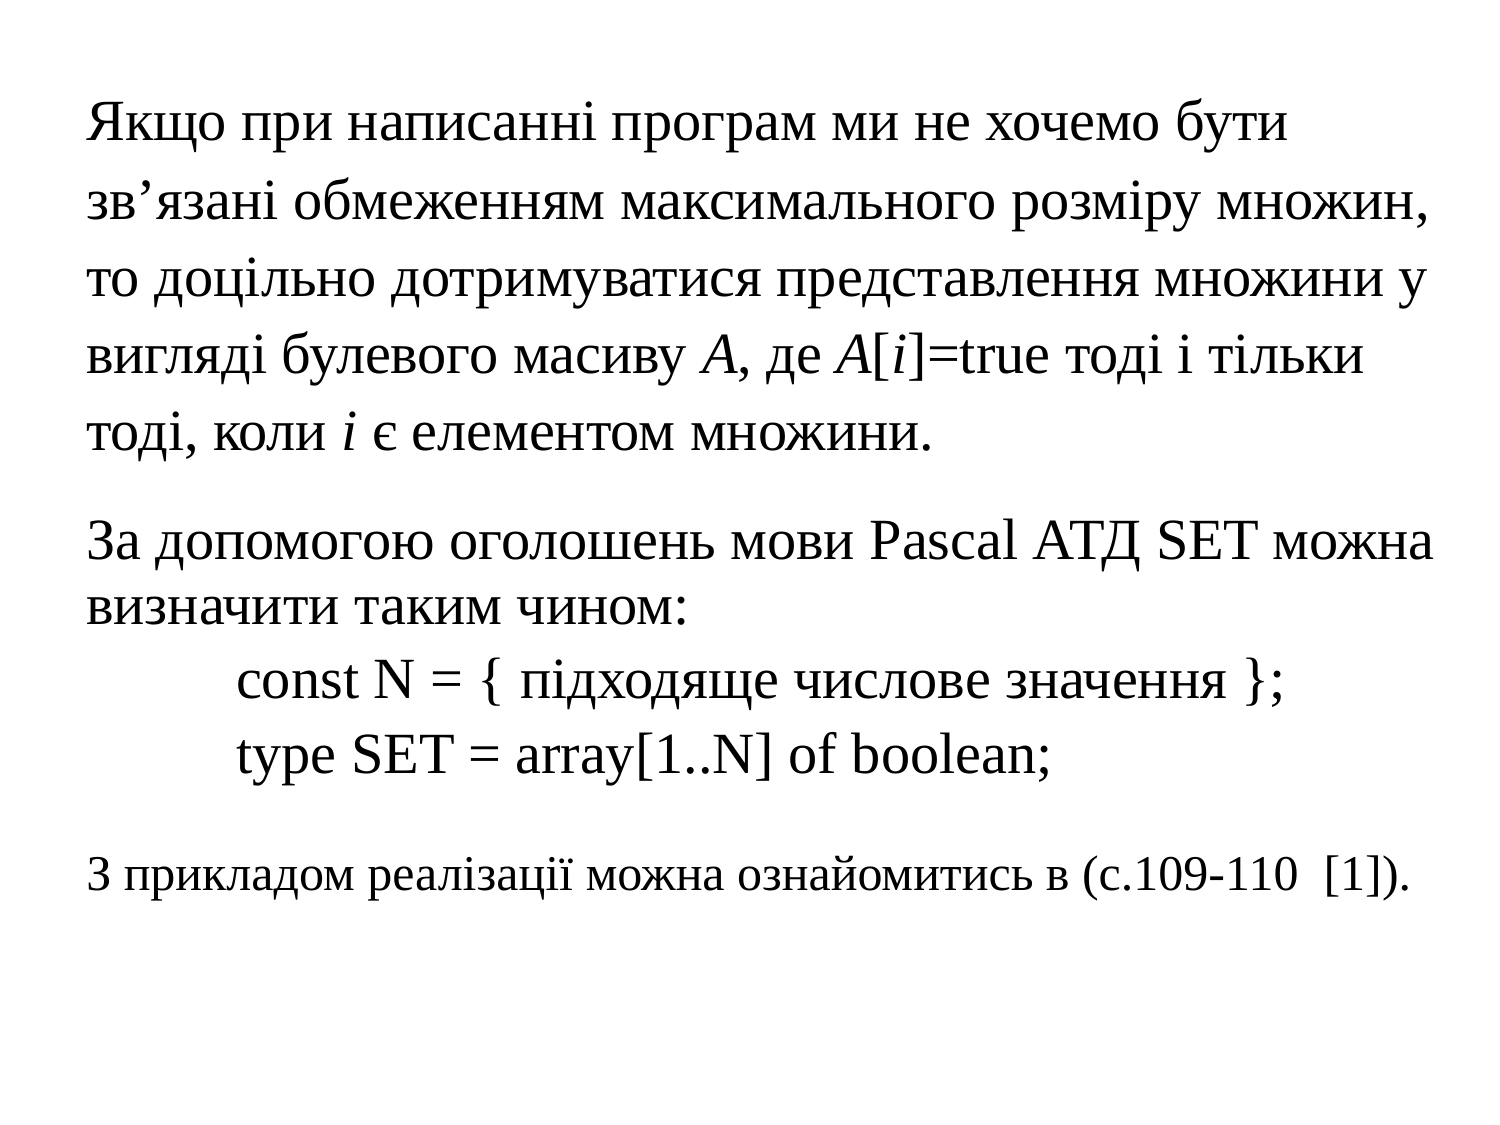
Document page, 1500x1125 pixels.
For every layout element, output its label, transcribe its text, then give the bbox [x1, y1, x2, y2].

list Якщо при написанні програм ми не хочемо бути зв’язані обмеженням максимального розміру множин, то доцільно дотримуватися представлення множини у вигляді булевого масиву А, де A[i]=true тоді і тільки тоді, коли i є елементом множини. За допомогою оголошень мови Pascal АТД SET можна визначити таким чином: const N = { підходяще числове значення }; type SET = array[1..N] of boolean; З прикладом реалізації можна ознайомитись в (с.109-110 [1]). [0, 58, 1500, 1125]
